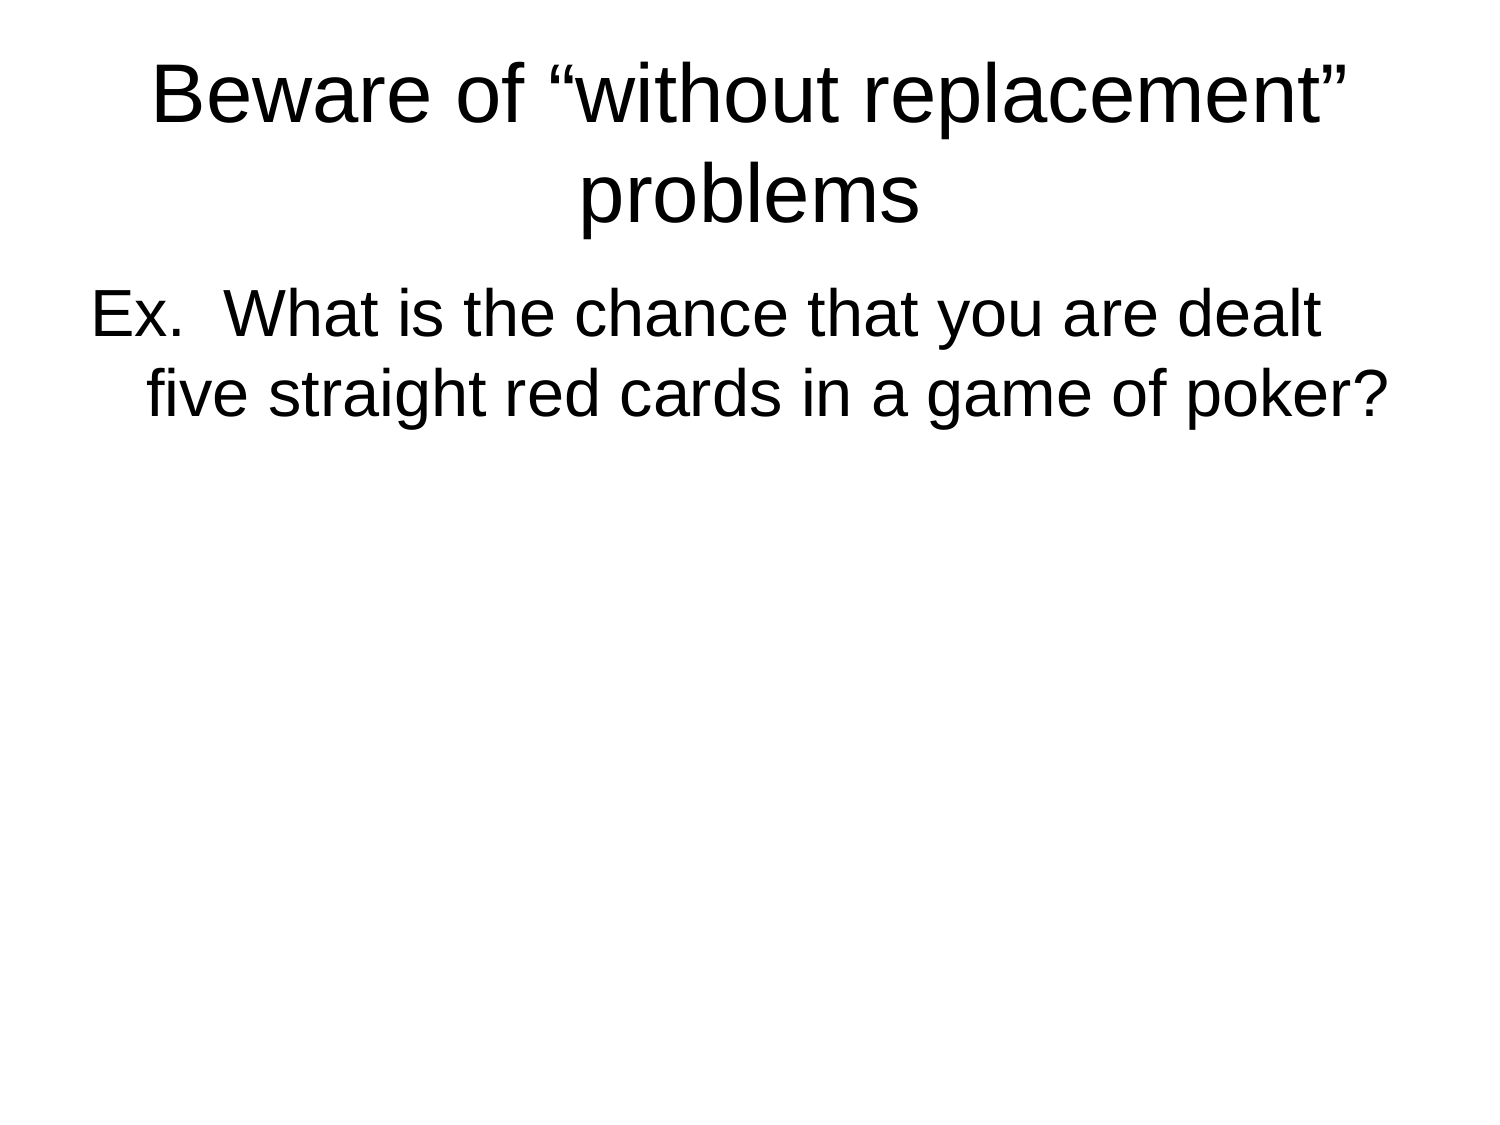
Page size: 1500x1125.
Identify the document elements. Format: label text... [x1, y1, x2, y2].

title Beware of “without replacement” problems [74, 44, 1426, 233]
list Ex. What is the chance that you are dealt five straight red cards in a game of poker? [74, 262, 1426, 1006]
